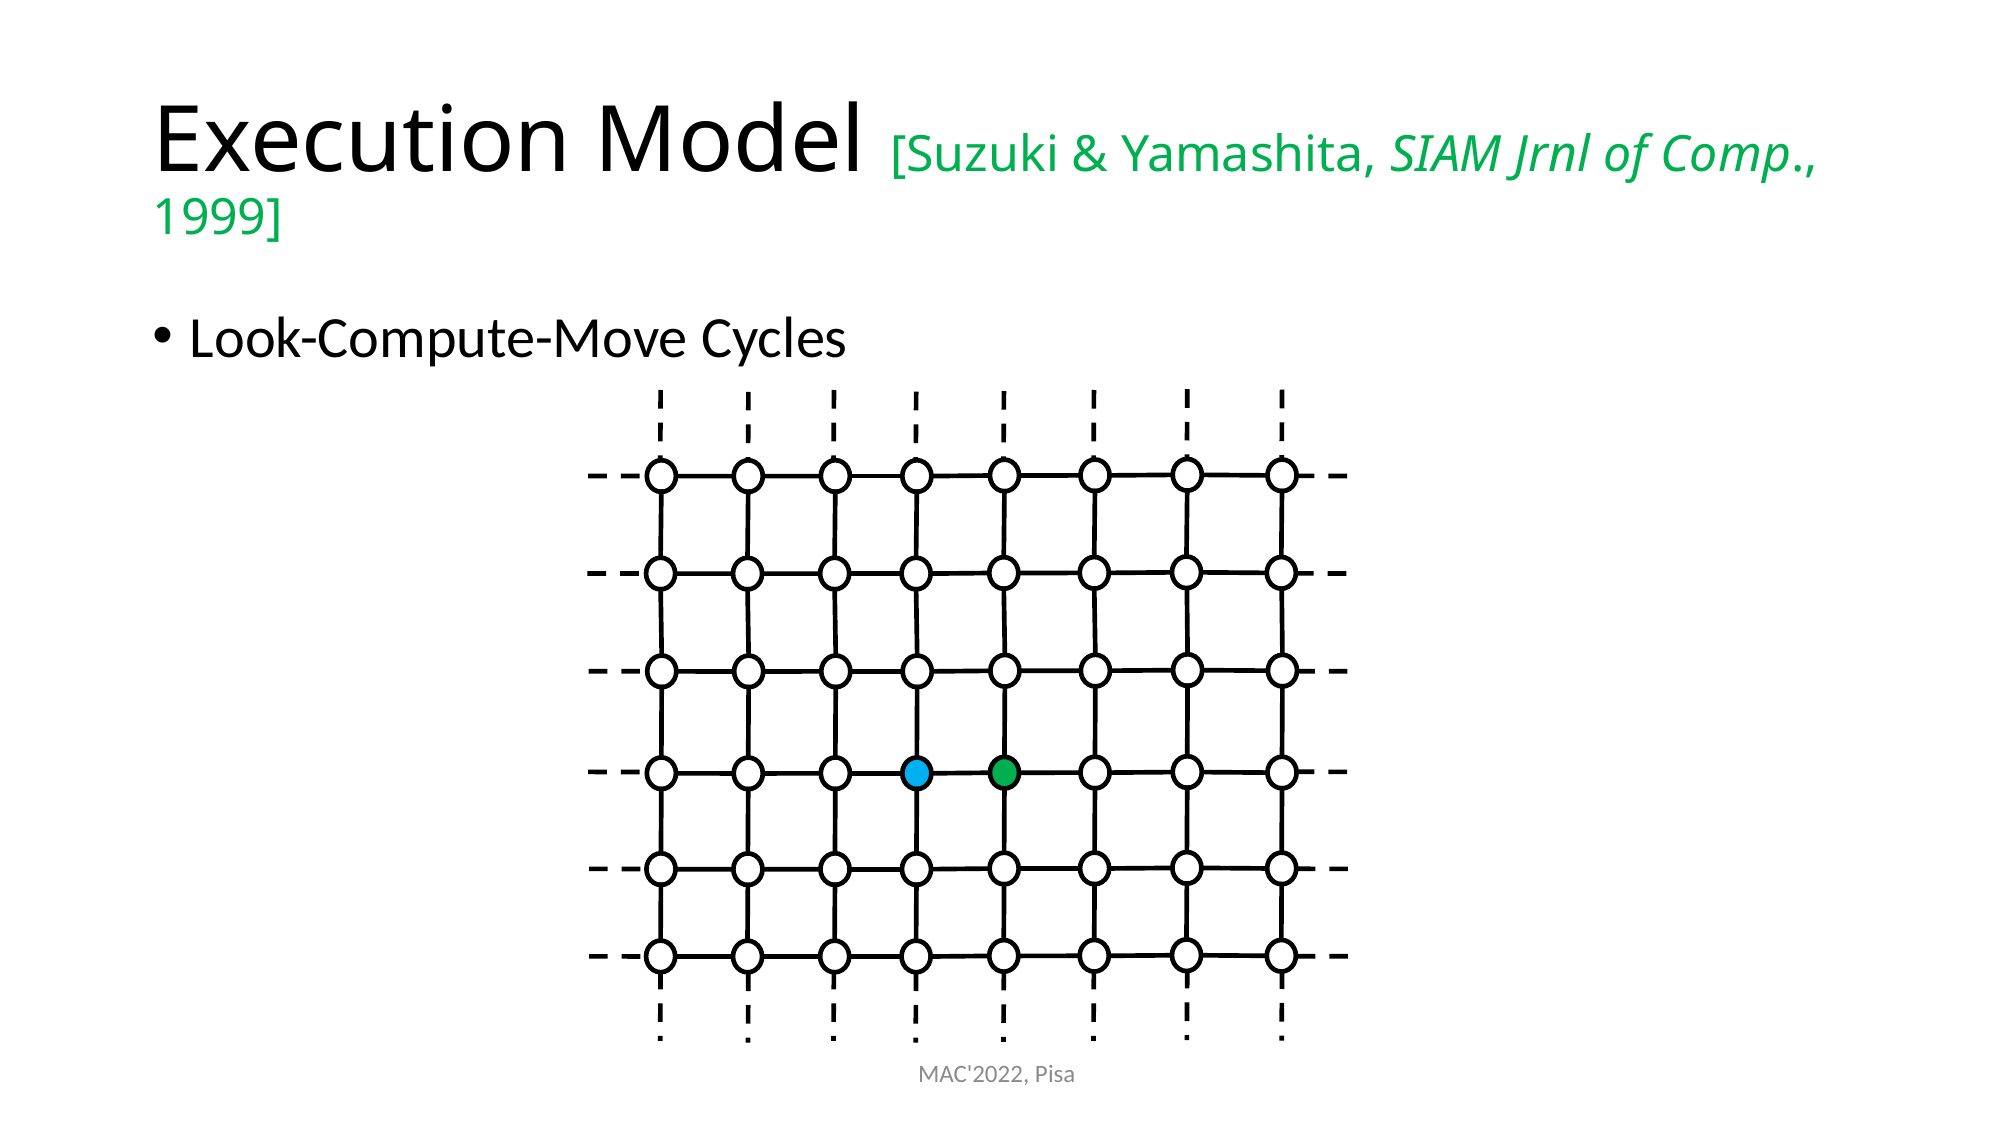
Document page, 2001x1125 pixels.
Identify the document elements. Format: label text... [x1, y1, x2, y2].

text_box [587, 389, 1355, 1043]
list Look-Compute-Move Cycles [137, 299, 1863, 390]
title Execution Model [Suzuki & Yamashita, SIAM Jrnl of Comp., 1999] [137, 59, 1863, 278]
footer MAC'2022, Pisa [662, 1043, 1338, 1103]
